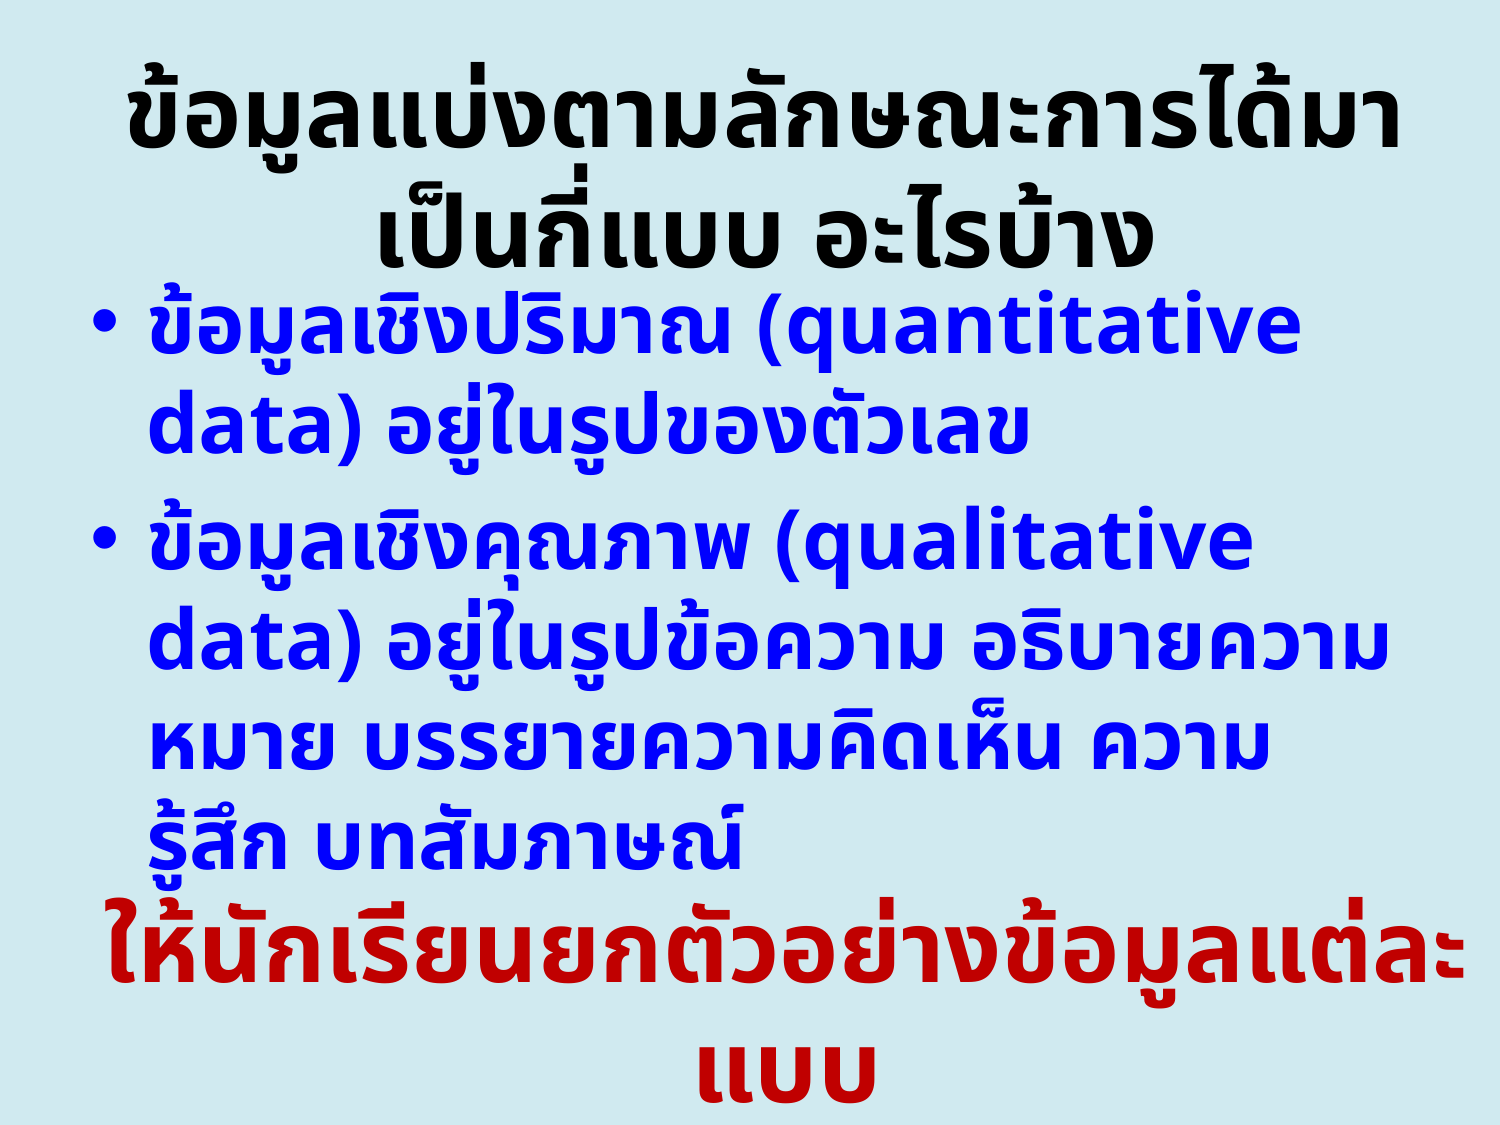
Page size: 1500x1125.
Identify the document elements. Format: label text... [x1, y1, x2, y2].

text_box ให้นักเรียนยกตัวอย่างข้อมูลแต่ละแบบ [51, 879, 1500, 1125]
list ข้อมูลเชิงปริมาณ (quantitative data) อยู่ในรูปของตัวเลข ข้อมูลเชิงคุณภาพ (qualitative data) อยู่ในรูปข้อความ อธิบายความหมาย บรรยายความคิดเห็น ความรู้สึก บทสัมภาษณ์ [75, 262, 1425, 879]
title ข้อมูลแบ่งตามลักษณะการได้มาเป็นกี่แบบ อะไรบ้าง [29, 45, 1500, 291]
